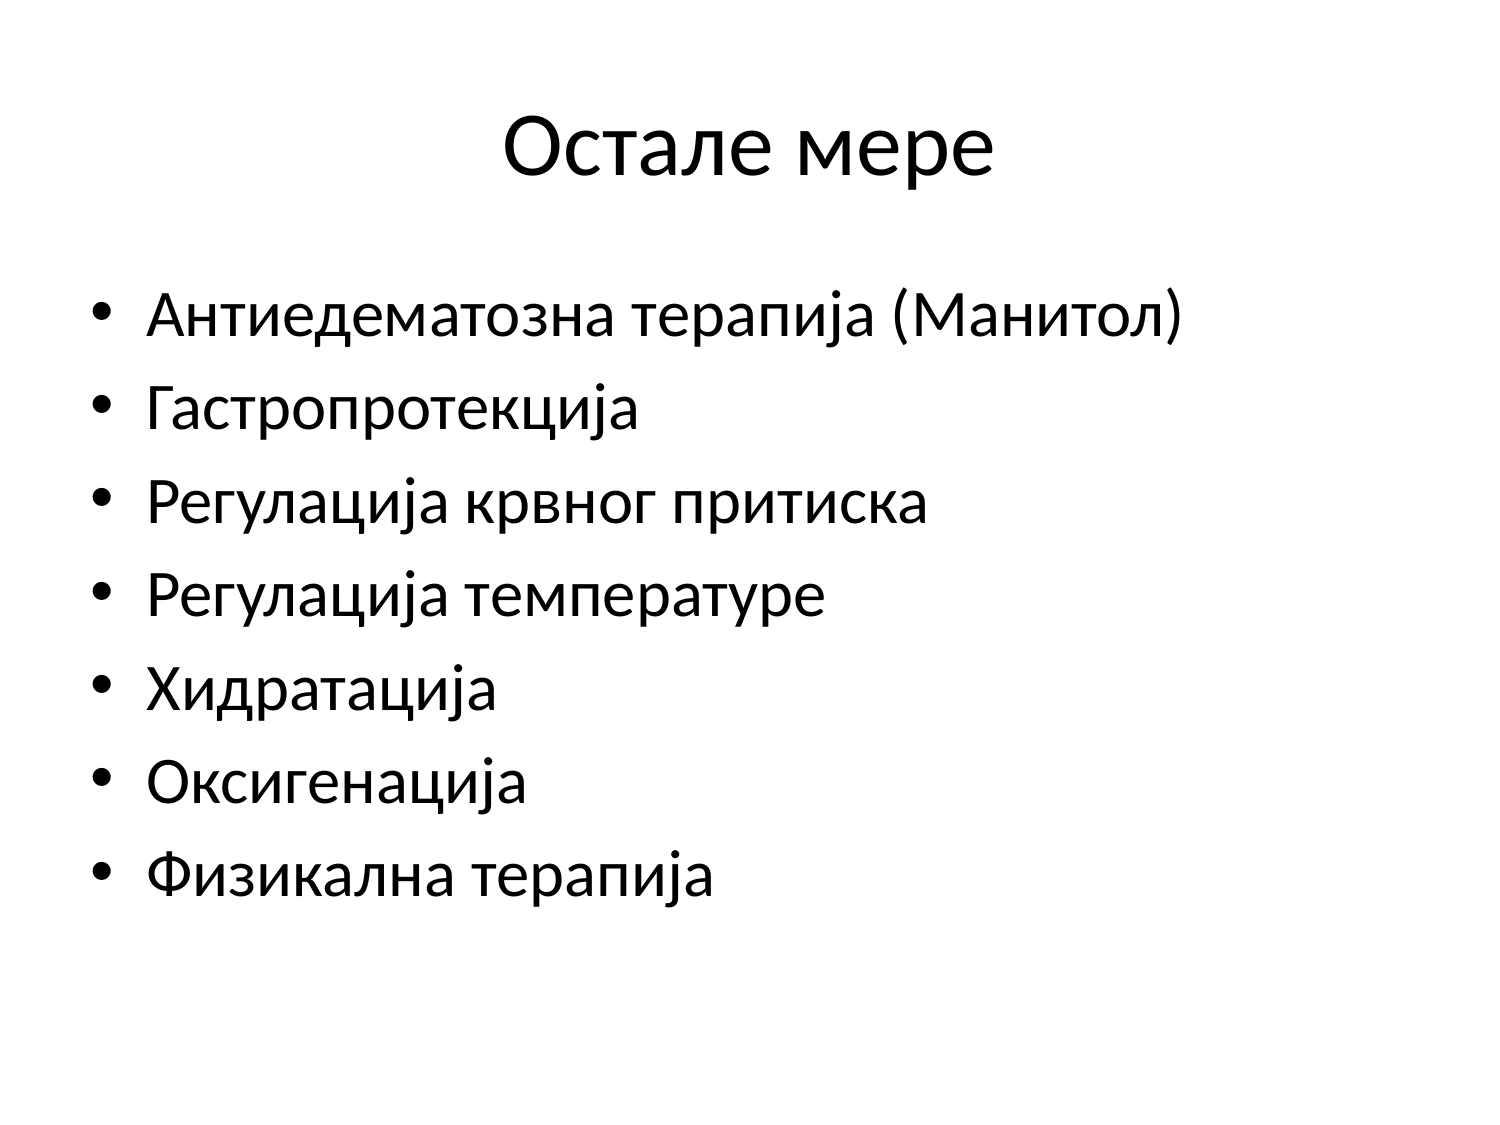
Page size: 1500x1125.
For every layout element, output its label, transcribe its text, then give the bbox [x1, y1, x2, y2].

title Остале мере [75, 45, 1425, 233]
list Антиедематозна терапија (Манитол) Гастропротекција Регулација крвног притиска Регулација температуре Хидратација Оксигенација Физикална терапија [75, 262, 1425, 1005]
